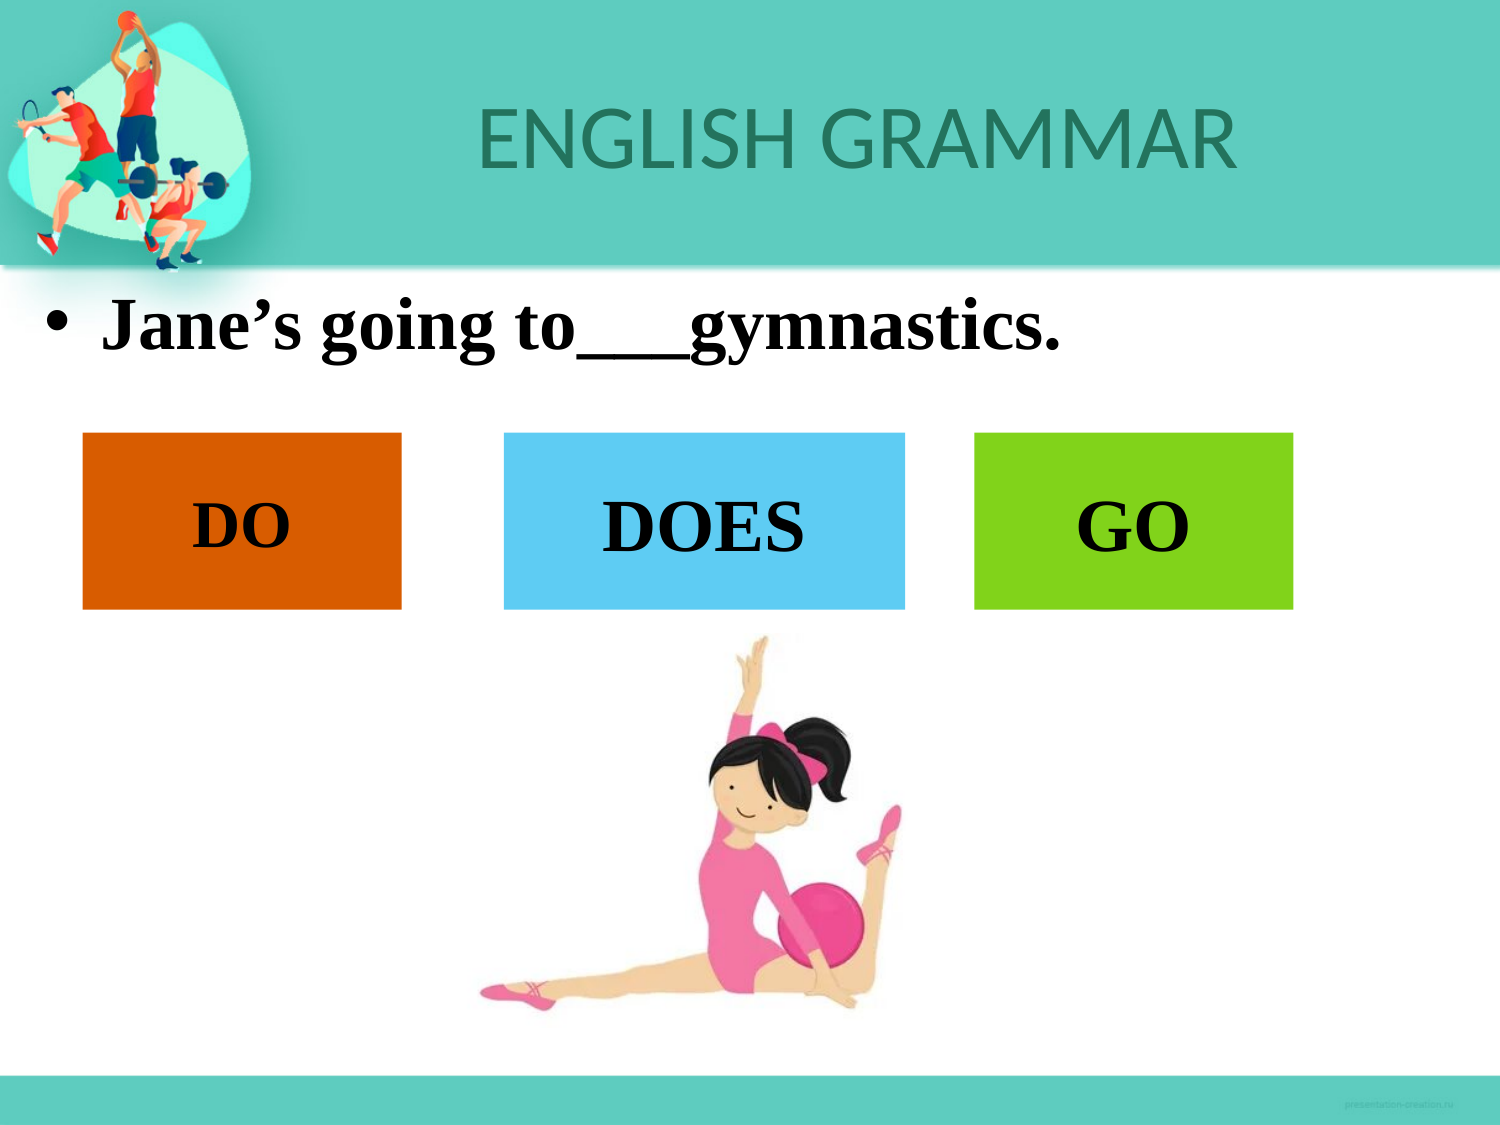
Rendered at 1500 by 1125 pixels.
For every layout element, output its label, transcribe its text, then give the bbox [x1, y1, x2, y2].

title ENGLISH GRAMMAR [242, 37, 1475, 227]
list Jane’s going to___gymnastics. [29, 267, 1471, 1012]
text_box DOES [502, 430, 907, 612]
text_box DO [81, 430, 404, 612]
text_box GO [972, 430, 1295, 612]
picture [0, 0, 1500, 1125]
